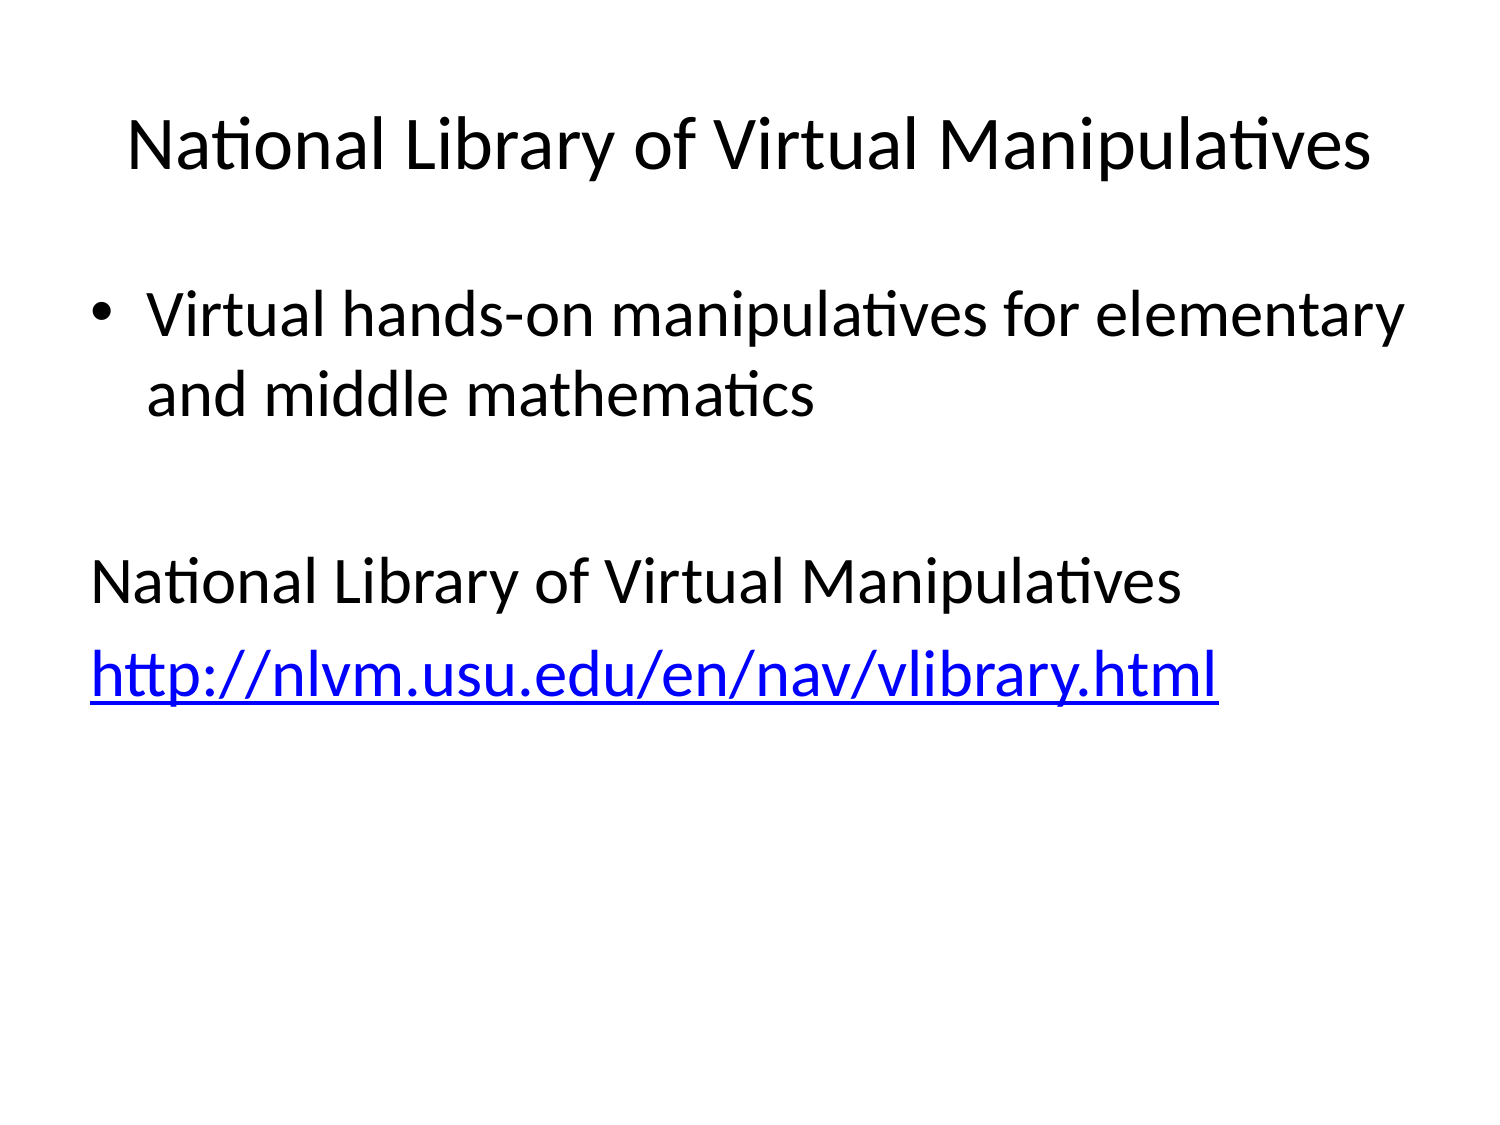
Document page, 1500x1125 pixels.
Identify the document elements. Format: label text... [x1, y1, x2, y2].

title National Library of Virtual Manipulatives [75, 45, 1425, 233]
list Virtual hands-on manipulatives for elementary and middle mathematics National Library of Virtual Manipulatives http://nlvm.usu.edu/en/nav/vlibrary.html [75, 262, 1425, 1005]
